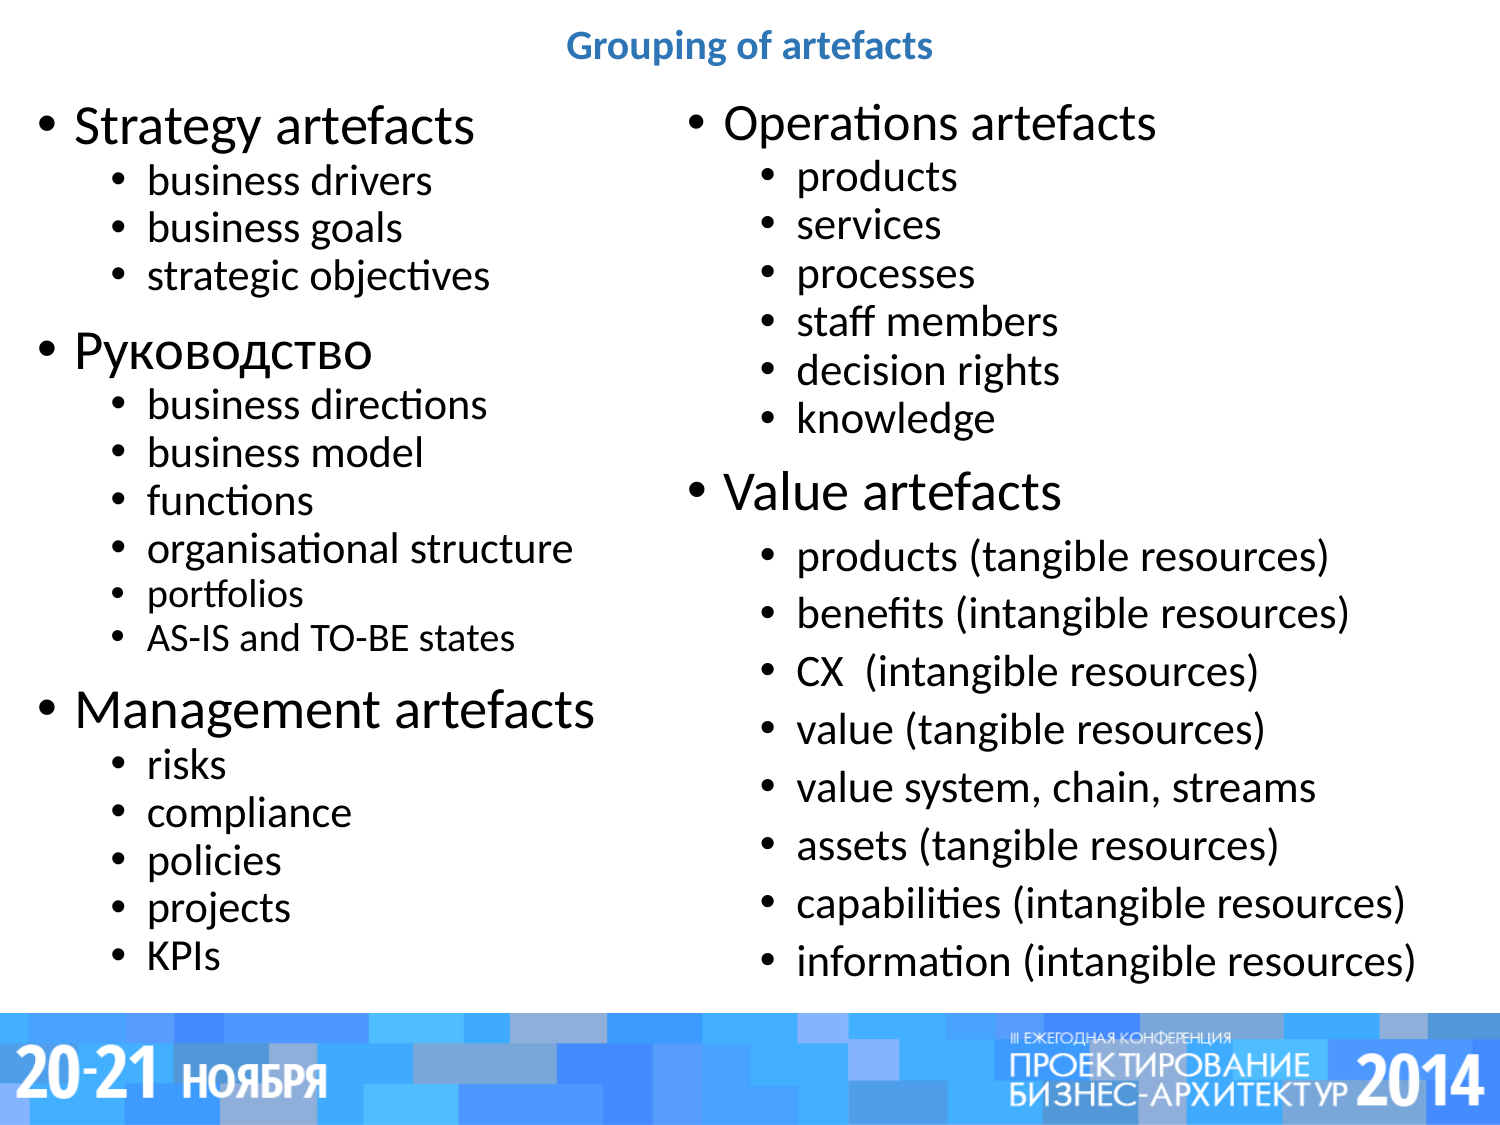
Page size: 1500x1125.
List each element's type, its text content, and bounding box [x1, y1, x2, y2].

picture [0, 1013, 1500, 1125]
list Strategy artefacts business drivers business goals strategic objectives Руководство business directions business model functions organisational structure portfolios AS-IS and TO-BE states Management artefacts risks compliance policies projects KPIs [22, 88, 672, 996]
title Grouping of artefacts [103, 6, 1397, 89]
text_box Operations artefacts products services processes staff members decision rights knowledge Value artefacts products (tangible resources) benefits (intangible resources) CX (intangible resources) value (tangible resources) value system, chain, streams assets (tangible resources) capabilities (intangible resources) information (intangible resources) [672, 88, 1478, 996]
